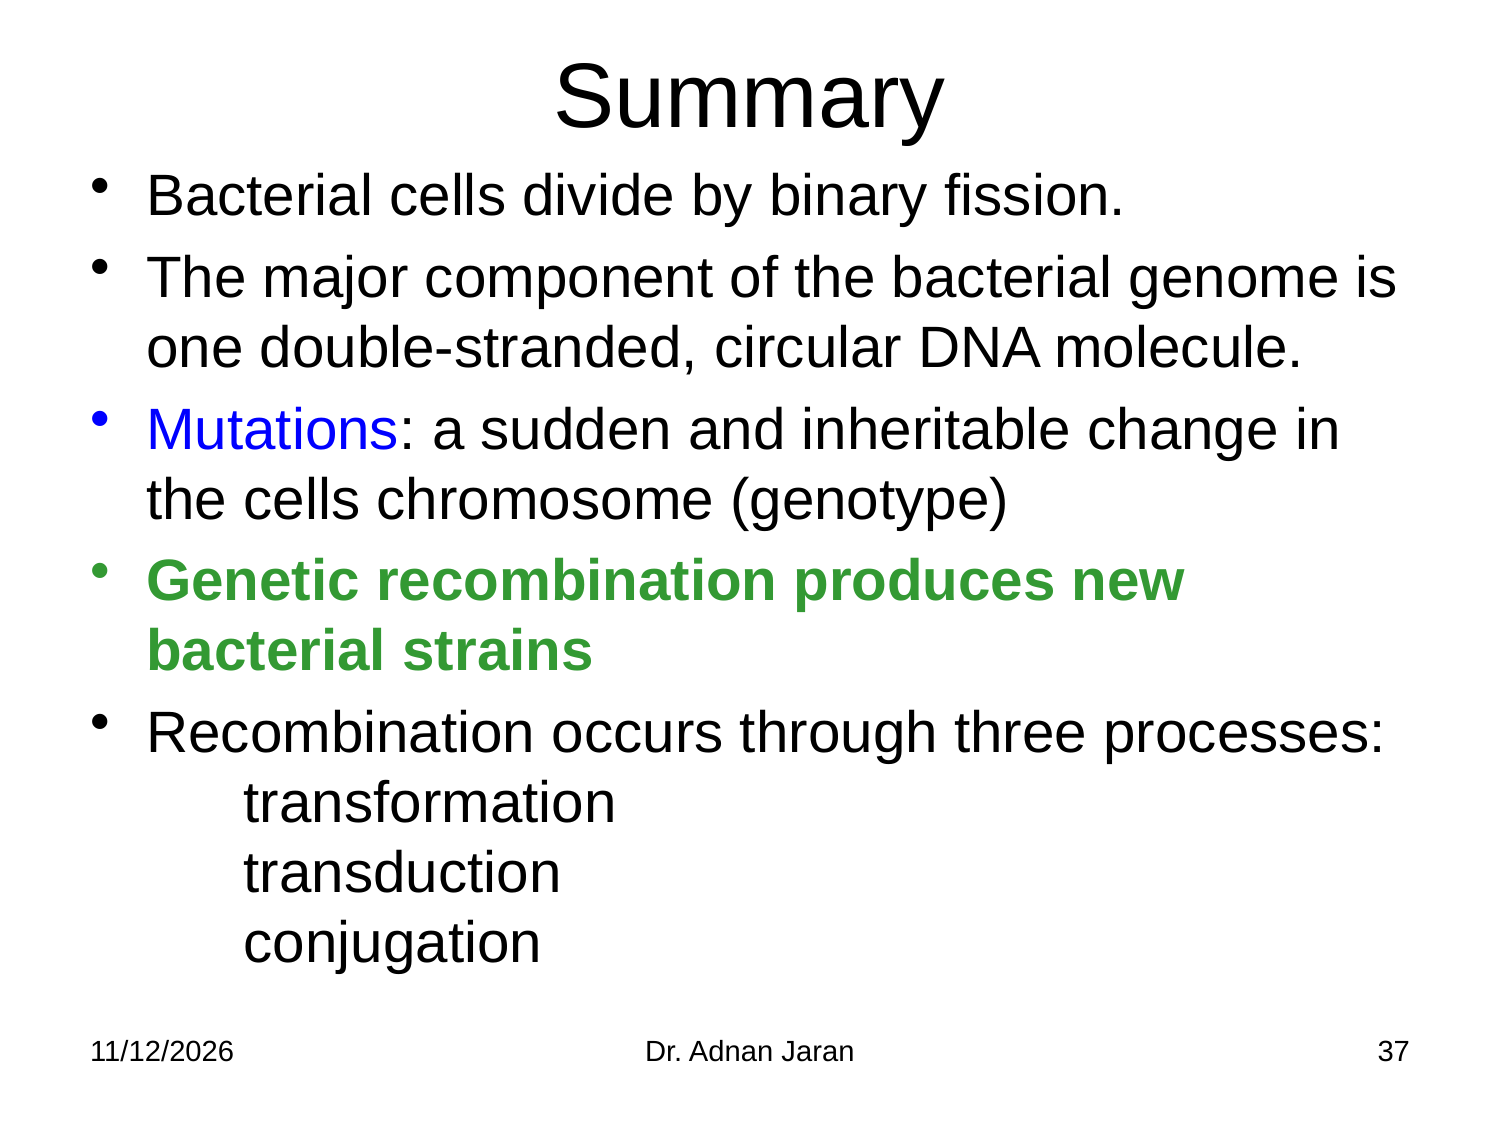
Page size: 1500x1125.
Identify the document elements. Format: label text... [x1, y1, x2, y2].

list Bacterial cells divide by binary fission. The major component of the bacterial genome is one double-stranded, circular DNA molecule. Mutations: a sudden and inheritable change in the cells chromosome (genotype) Genetic recombination produces new bacterial strains Recombination occurs through three processes: transformation transduction conjugation [74, 149, 1426, 1006]
title Summary [74, 44, 1426, 138]
slide_number 37 [1074, 1024, 1426, 1103]
footer Dr. Adnan Jaran [512, 1024, 988, 1103]
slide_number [74, 1024, 426, 1103]
